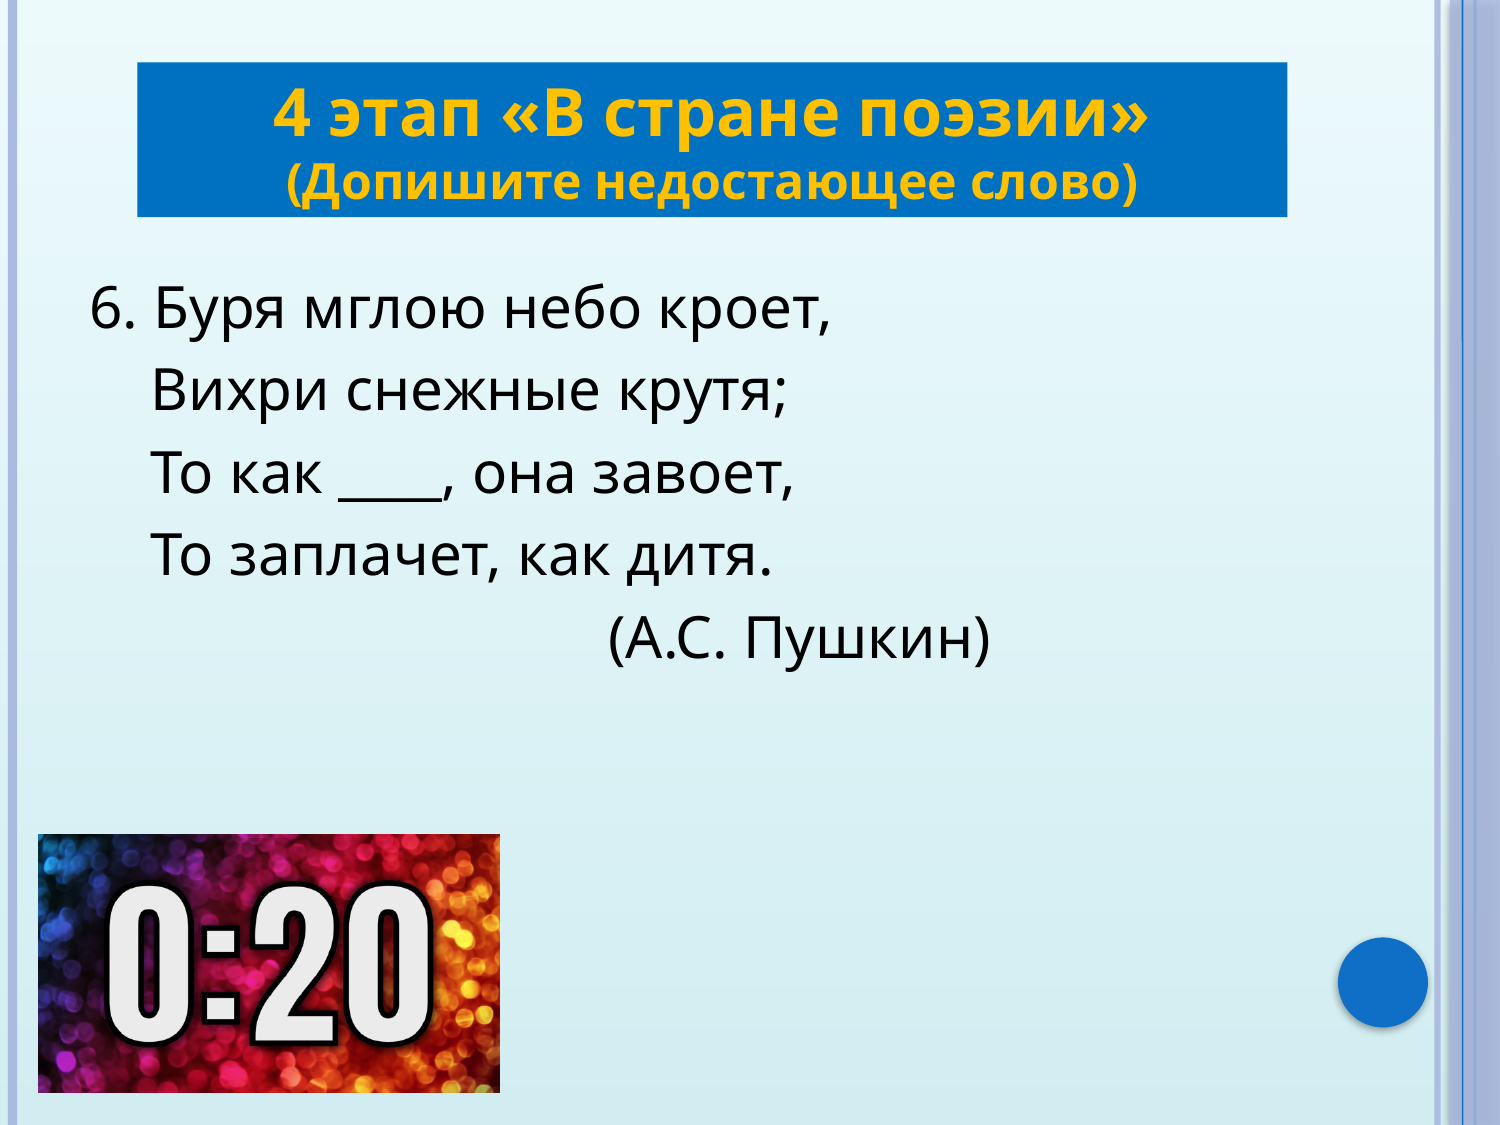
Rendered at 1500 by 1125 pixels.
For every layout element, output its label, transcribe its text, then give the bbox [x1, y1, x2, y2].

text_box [36, 833, 501, 1095]
text_box 4 этап «В стране поэзии» (Допишите недостающее слово) [137, 62, 1288, 218]
list 6. Буря мглою небо кроет, Вихри снежные крутя; То как ____, она завоет, То заплачет, как дитя. (А.С. Пушкин) [75, 262, 1325, 800]
